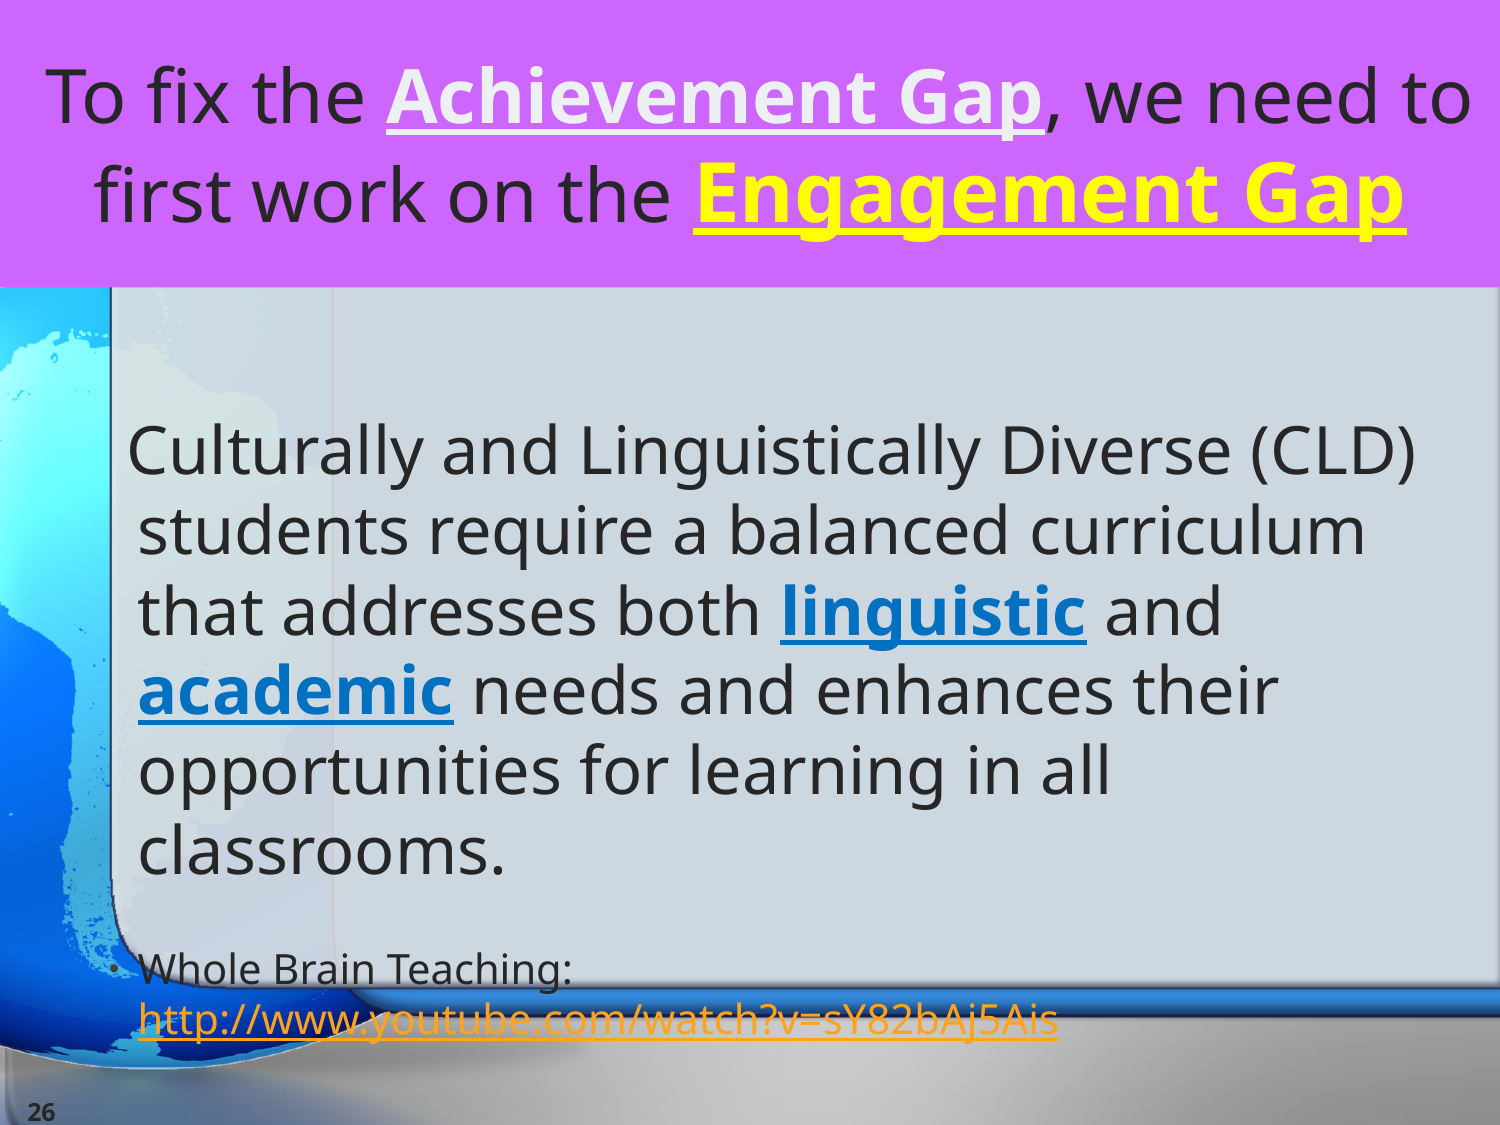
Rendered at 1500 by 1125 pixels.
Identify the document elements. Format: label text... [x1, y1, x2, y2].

slide_number 26 [12, 1088, 363, 1125]
picture [0, 288, 1500, 1125]
title To fix the Achievement Gap, we need to first work on the Engagement Gap [0, 0, 1500, 288]
list Culturally and Linguistically Diverse (CLD) students require a balanced curriculum that addresses both linguistic and academic needs and enhances their opportunities for learning in all classrooms. Whole Brain Teaching: http://www.youtube.com/watch?v=sY82bAj5Ais [94, 337, 1438, 1103]
